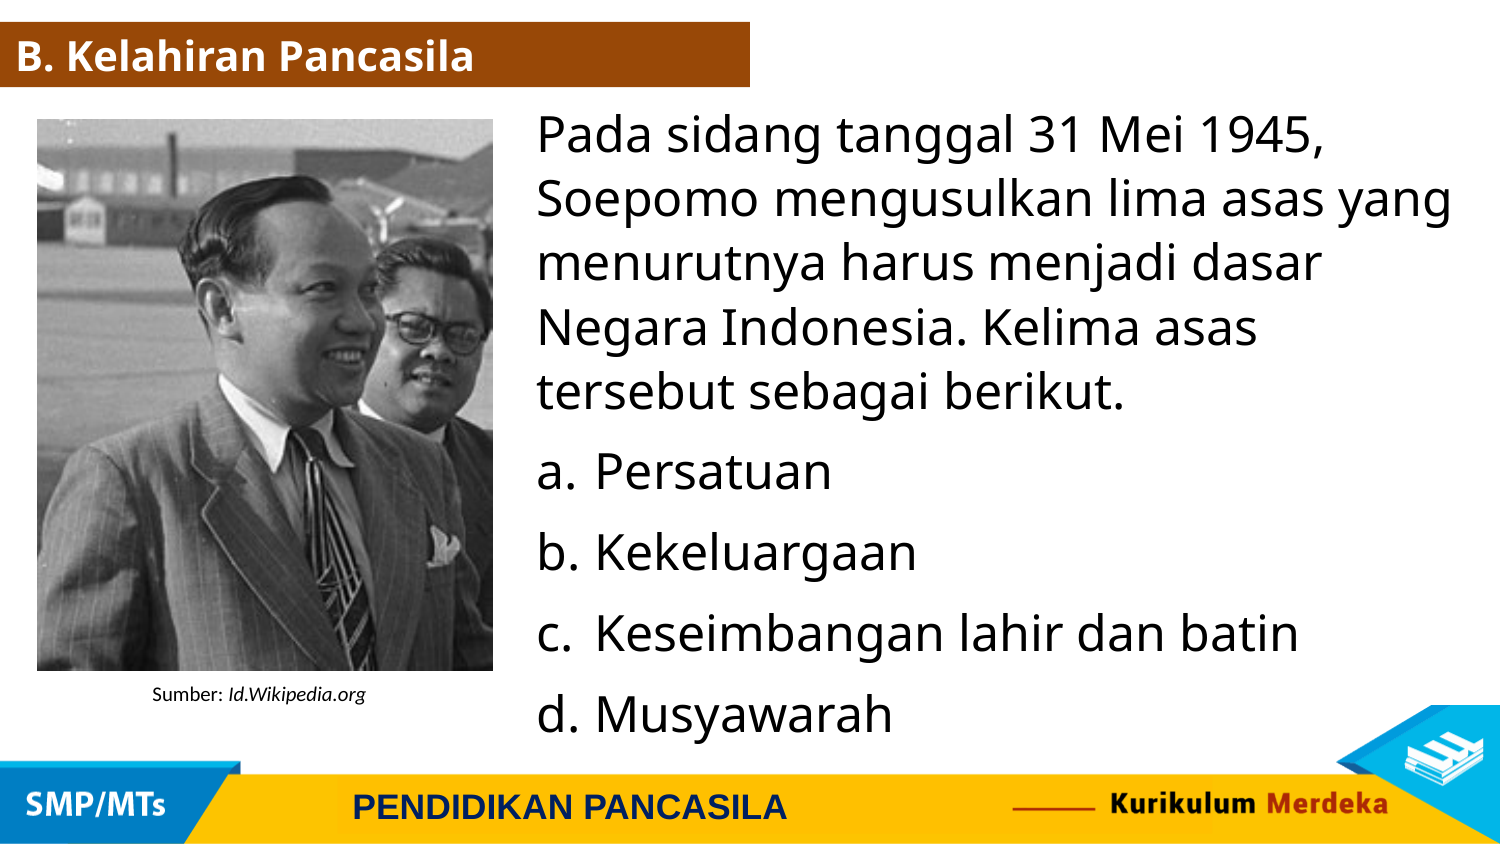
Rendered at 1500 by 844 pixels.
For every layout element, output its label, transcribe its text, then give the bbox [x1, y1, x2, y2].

picture [37, 119, 493, 671]
text_box B. Kelahiran Pancasila [0, 20, 752, 89]
text_box Pada sidang tanggal 31 Mei 1945, Soepomo mengusulkan lima asas yang menurutnya harus menjadi dasar Negara Indonesia. Kelima asas tersebut sebagai berikut. Persatuan Kekeluargaan Keseimbangan lahir dan batin Musyawarah [521, 90, 1481, 704]
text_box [0, 705, 1500, 844]
text_box Sumber: Id.Wikipedia.org [137, 680, 388, 704]
